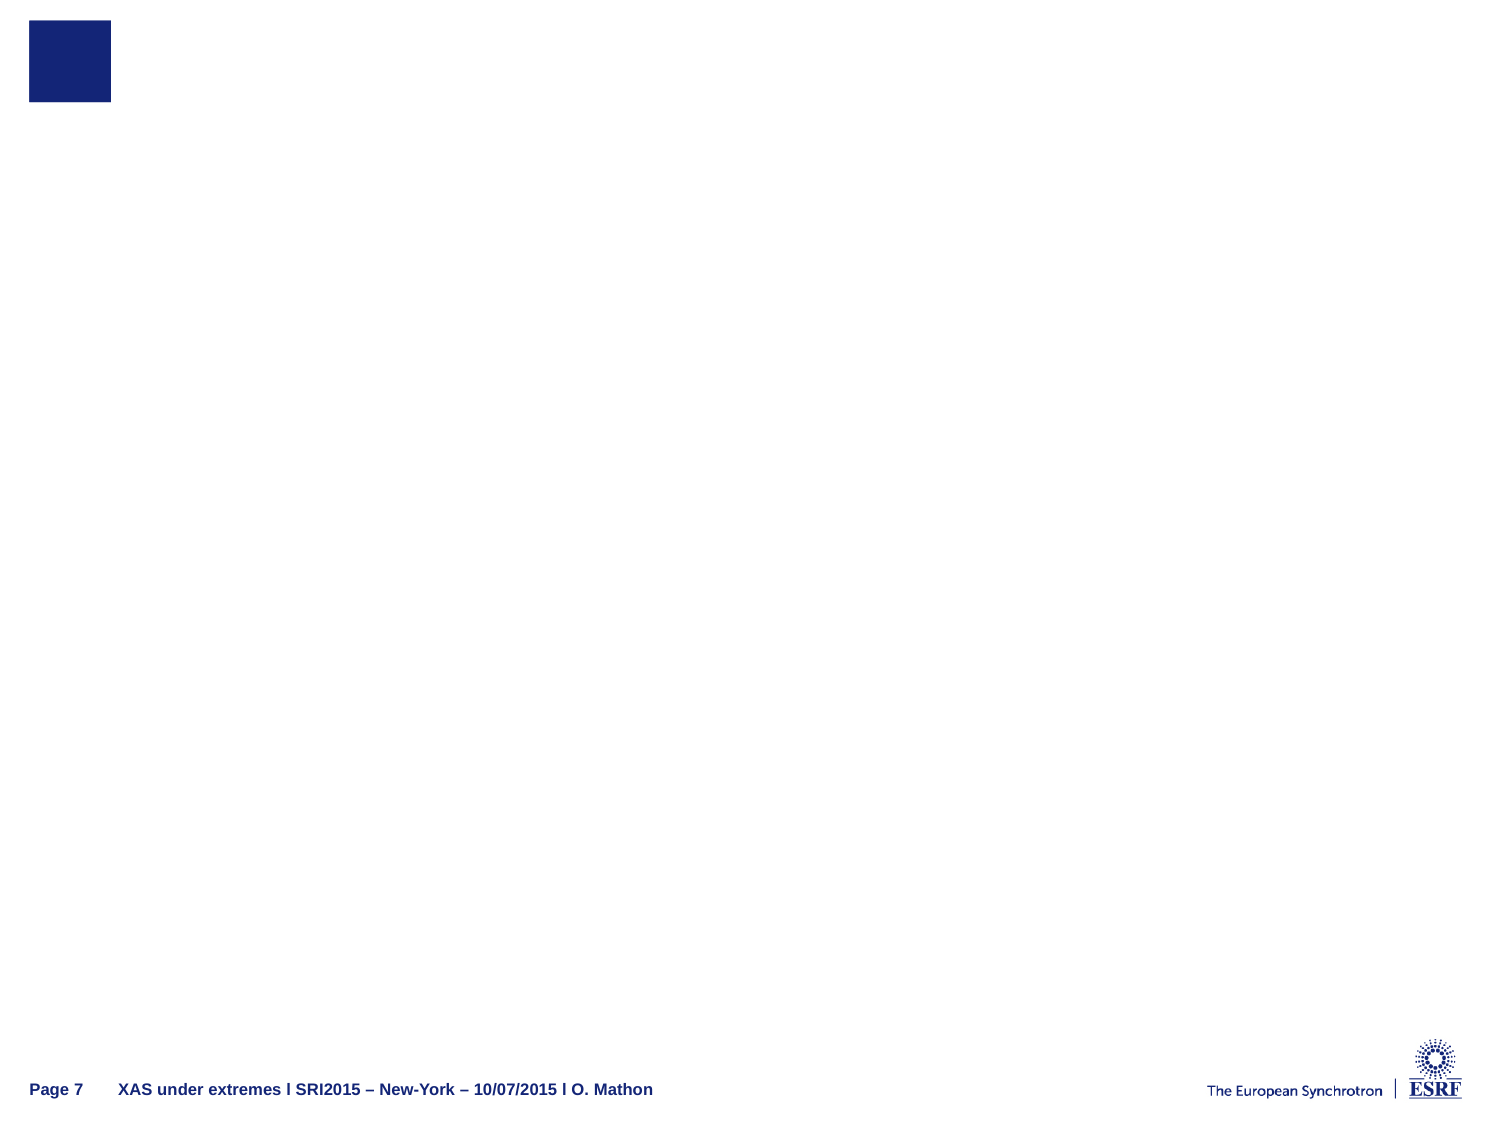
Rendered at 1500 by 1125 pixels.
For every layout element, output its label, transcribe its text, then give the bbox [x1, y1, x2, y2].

slide_number Page 7 [29, 1063, 98, 1099]
picture [1175, 1018, 1500, 1125]
footer XAS under extremes l SRI2015 – New-York – 10/07/2015 l O. Mathon [118, 1063, 1122, 1099]
